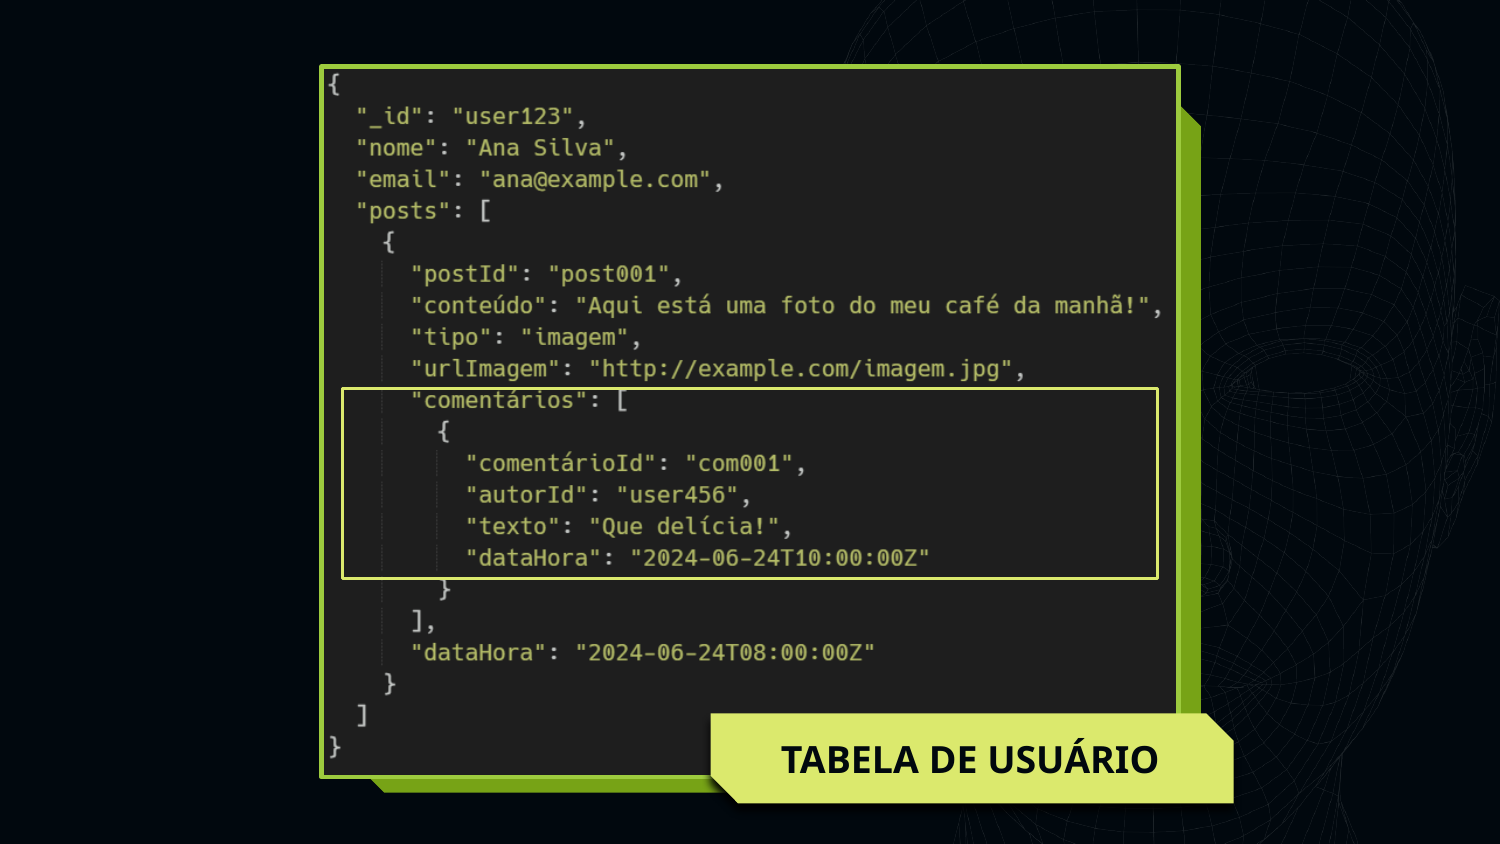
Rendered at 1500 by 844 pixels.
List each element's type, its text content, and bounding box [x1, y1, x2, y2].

text_box [1181, 106, 1201, 713]
picture [323, 68, 1177, 775]
text_box [374, 783, 708, 793]
text_box [717, 713, 1234, 804]
text_box TABELA DE USUÁRIO [749, 720, 1191, 796]
